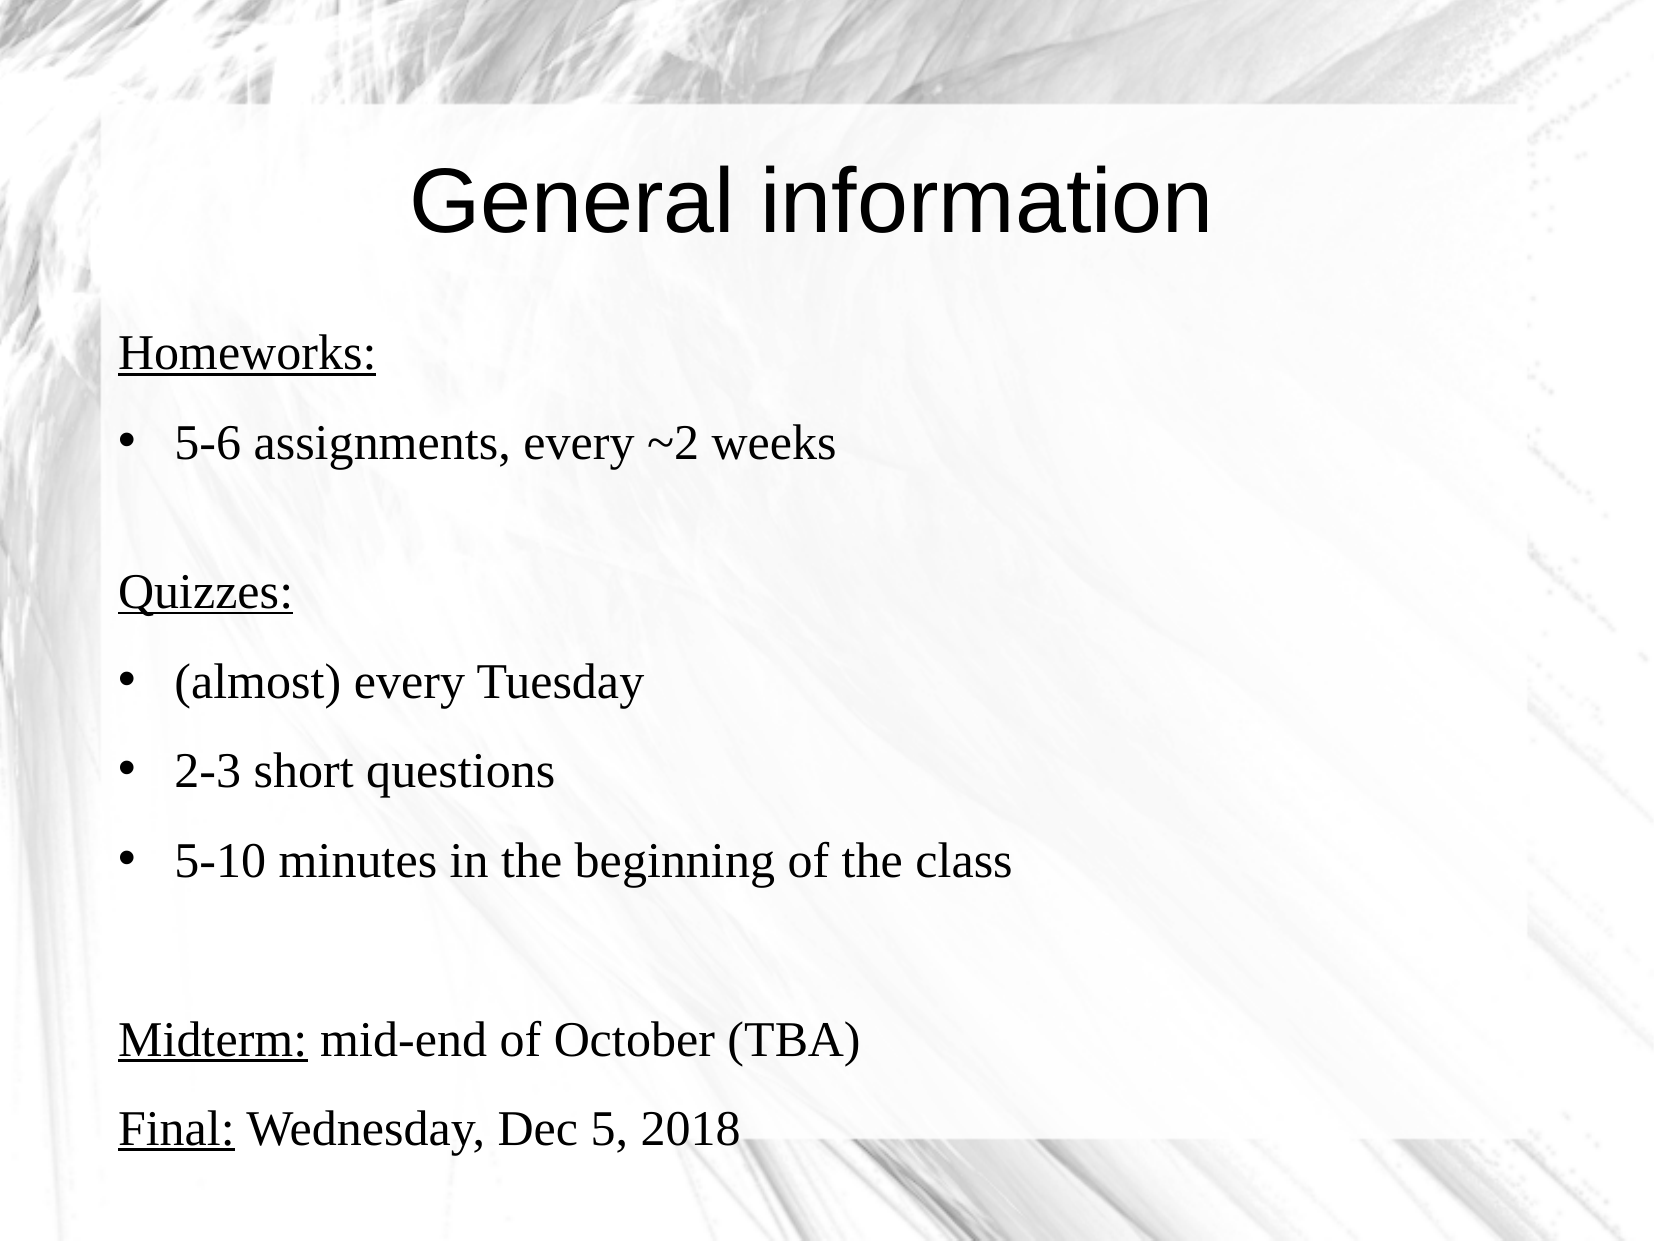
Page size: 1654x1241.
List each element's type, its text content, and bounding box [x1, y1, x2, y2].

title General information [118, 112, 1506, 281]
list Homeworks: 5-6 assignments, every ~2 weeks Quizzes: (almost) every Tuesday 2-3 short questions 5-10 minutes in the beginning of the class Midterm: mid-end of October (TBA) Final: Wednesday, Dec 5, 2018 [118, 319, 1571, 1149]
picture [0, 0, 1654, 1241]
